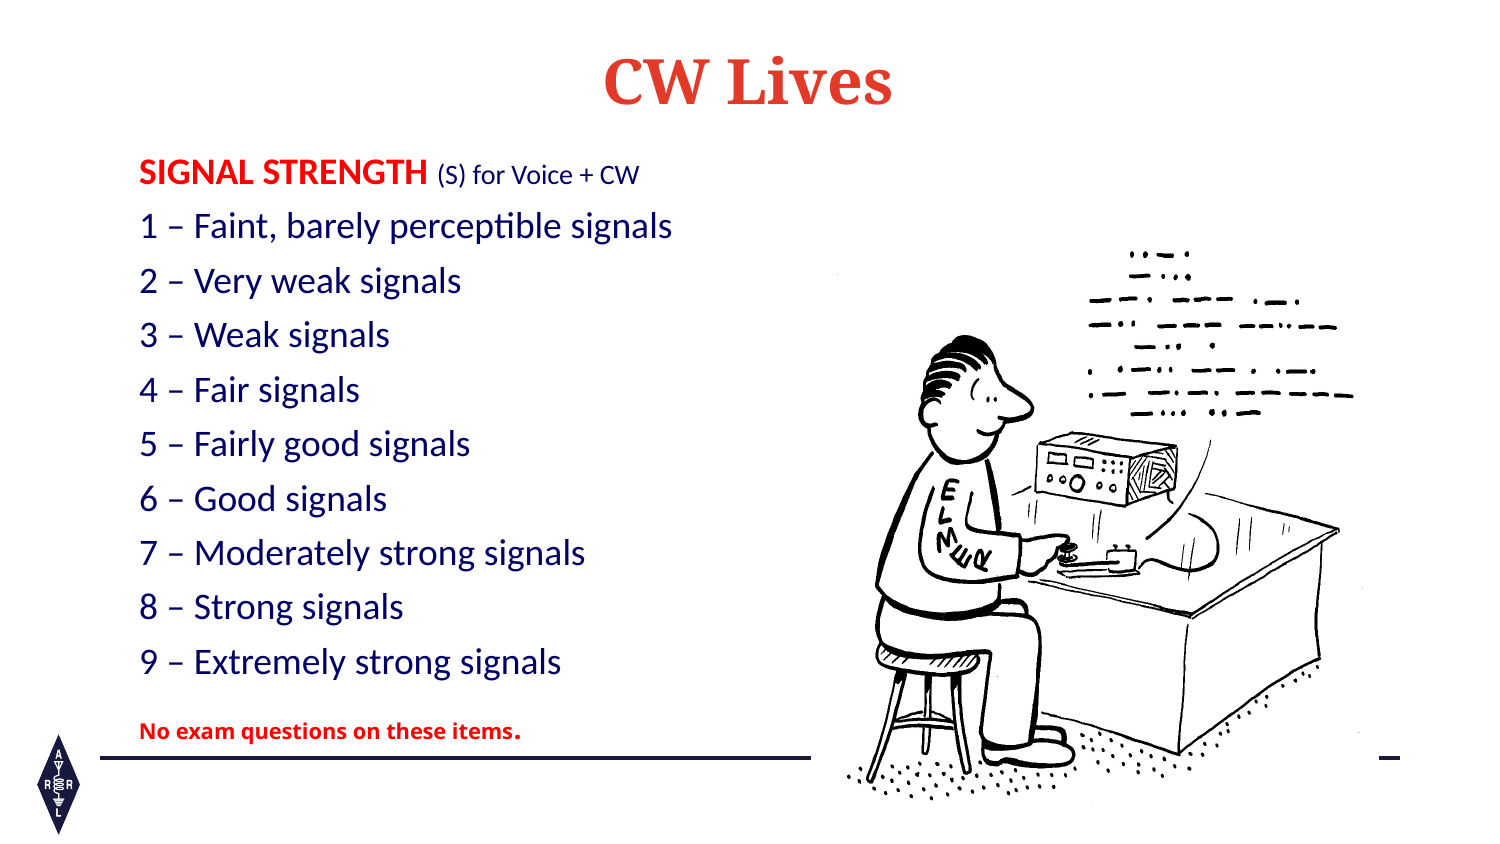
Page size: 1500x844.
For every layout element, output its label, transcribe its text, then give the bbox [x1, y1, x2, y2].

text_box No exam questions on these items. [124, 704, 625, 753]
title CW Lives [101, 44, 1395, 145]
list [811, 214, 1379, 825]
picture [37, 734, 80, 835]
text_box SIGNAL STRENGTH (S) for Voice + CW 1 – Faint, barely perceptible signals 2 – Very weak signals 3 – Weak signals 4 – Fair signals 5 – Fairly good signals 6 – Good signals 7 – Moderately strong signals 8 – Strong signals 9 – Extremely strong signals [124, 139, 792, 689]
